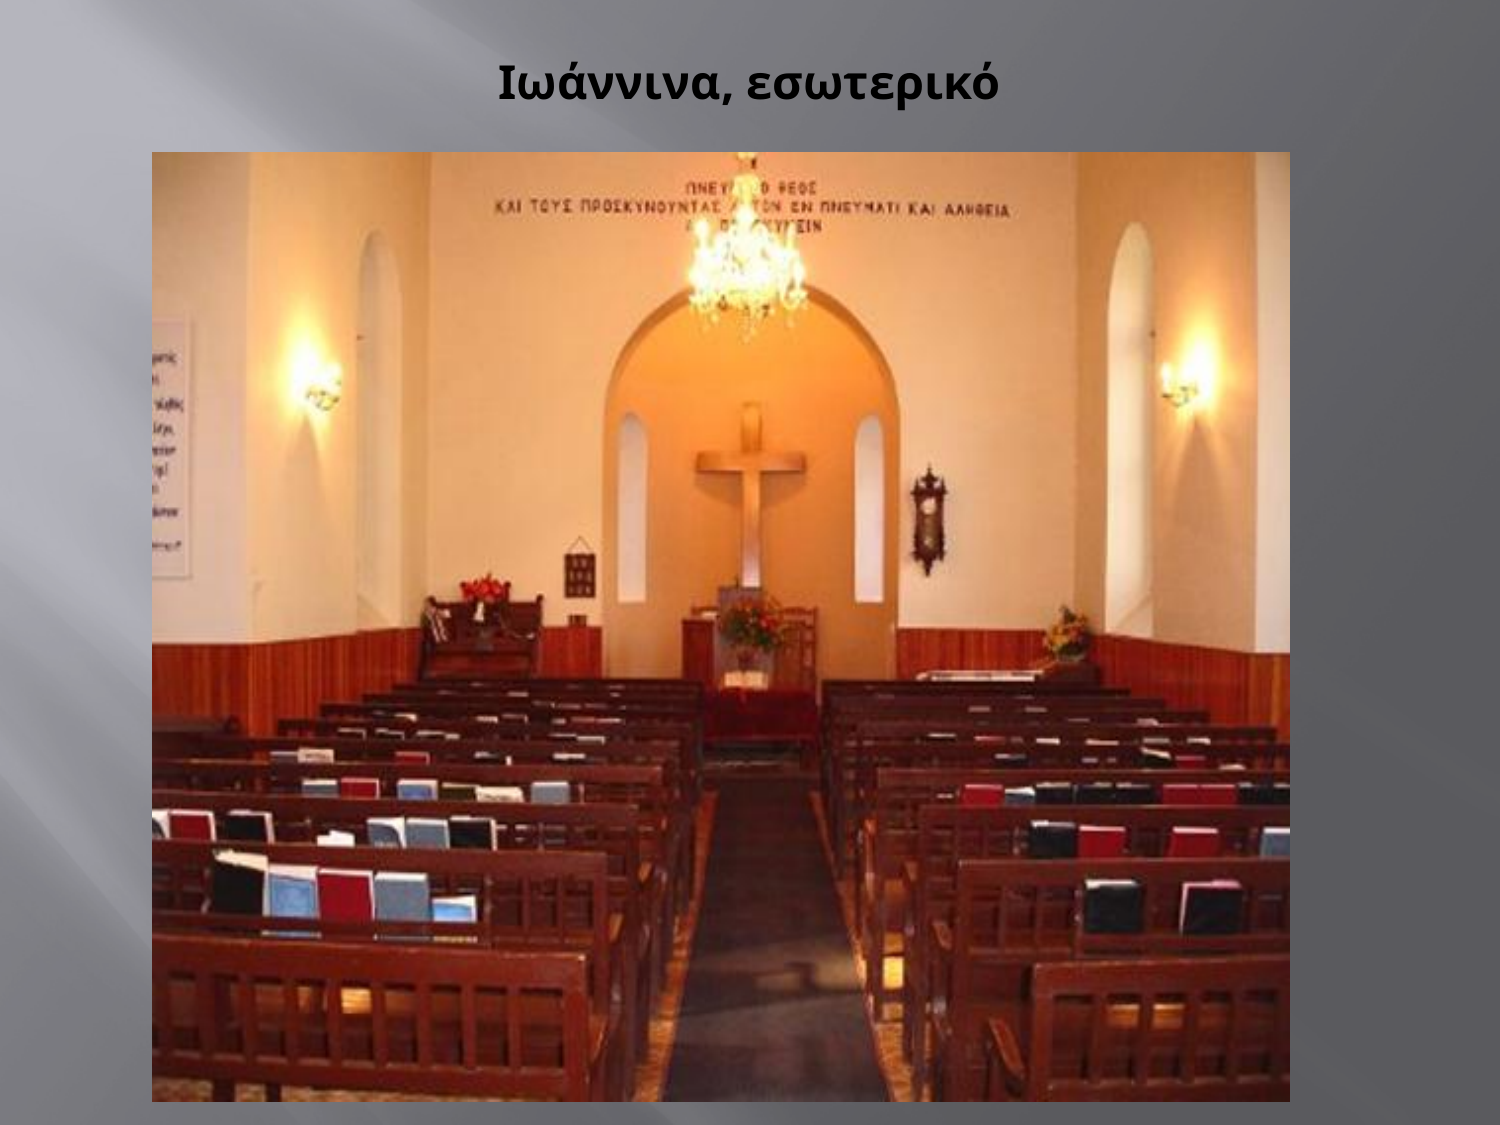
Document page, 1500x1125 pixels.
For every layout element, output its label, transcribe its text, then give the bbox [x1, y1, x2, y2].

title Ιωάννινα, εσωτερικό [75, 45, 1425, 118]
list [152, 152, 1290, 1102]
